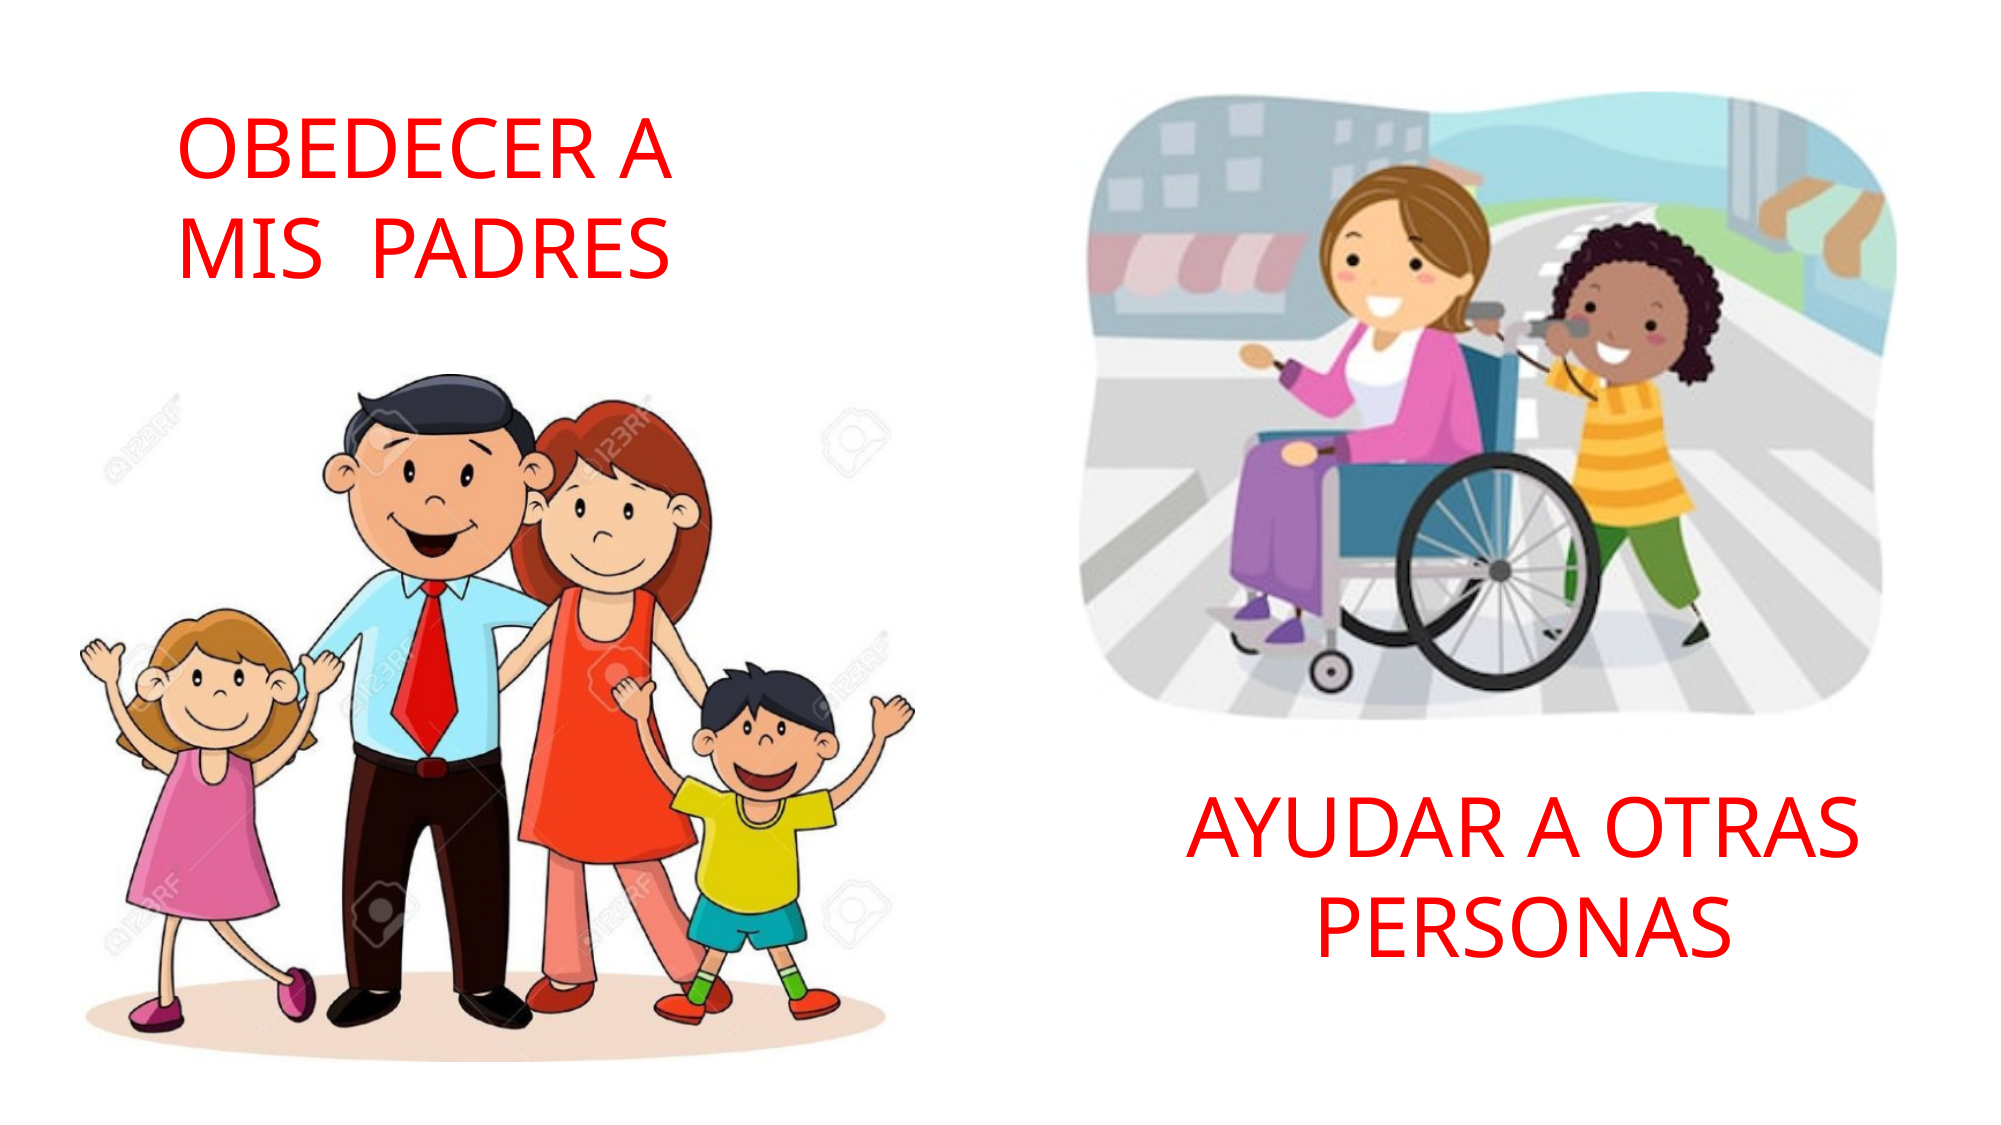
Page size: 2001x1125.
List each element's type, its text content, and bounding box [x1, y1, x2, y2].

picture [79, 374, 915, 1062]
picture [1063, 63, 1914, 733]
text_box OBEDECER A MIS PADRES [79, 87, 769, 303]
text_box AYUDAR A OTRAS PERSONAS [1170, 766, 1878, 982]
